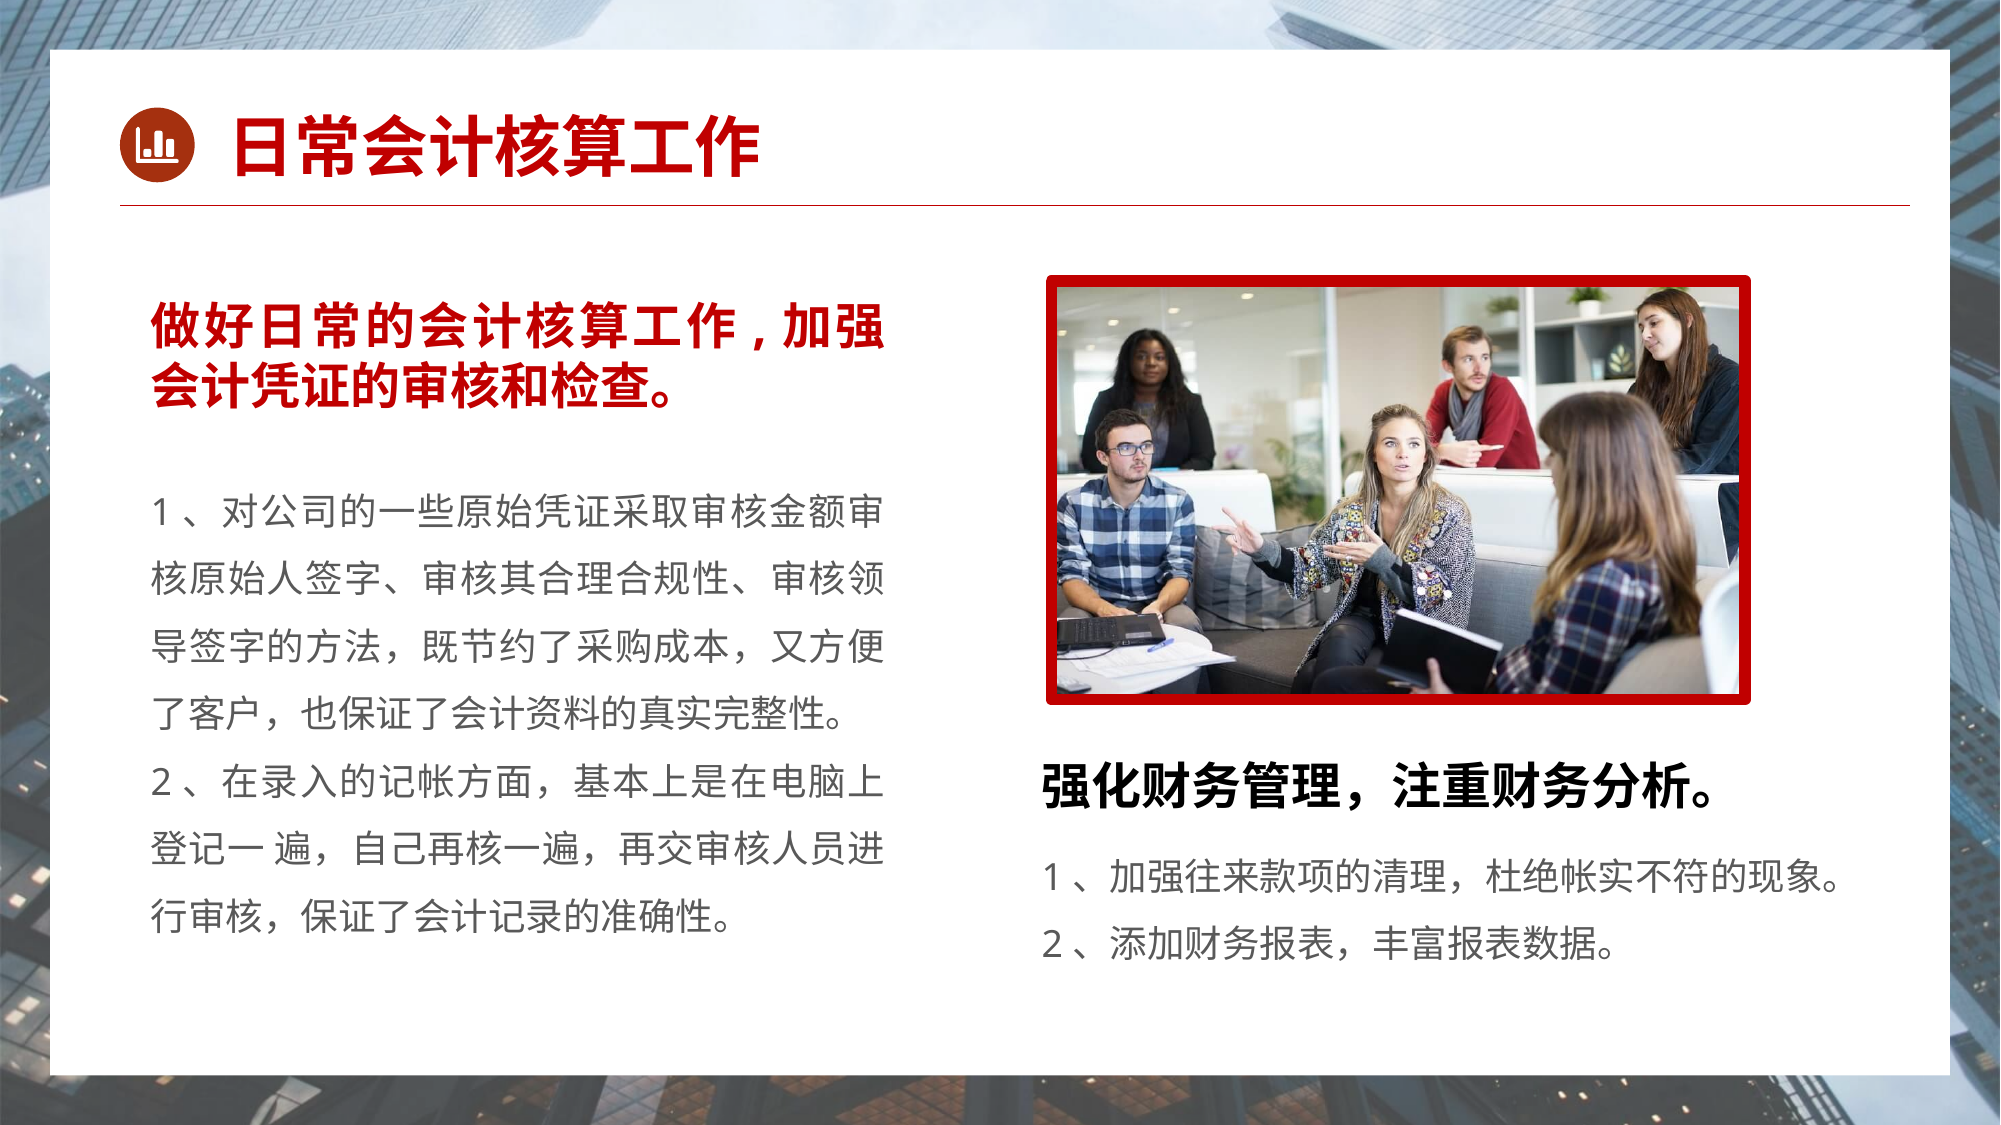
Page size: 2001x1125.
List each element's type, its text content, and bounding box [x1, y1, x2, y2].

text_box 例如：报销会议费未附会议通知，培训旅费不附培训文件；专家评审费不在会议费中列支，未附发放表，也无专家领取签字；发放实物福利费无发放明细表。 [0, 0, 2000, 1125]
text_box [119, 107, 195, 183]
text_box 1、加强往来款项的清理，杜绝帐实不符的现象。 2、添加财务报表，丰富报表数据。 [1026, 822, 1838, 1041]
text_box 1、对公司的一些原始凭证采取审核金额审核原始人签字、审核其合理合规性、审核领导签字的方法，既节约了采购成本，又方便了客户，也保证了会计资料的真实完整性。 2、在录入的记帐方面，基本上是在电脑上登记一 遍，自己再核一遍，再交审核人员进行审核，保证了会计记录的准确性。 [135, 457, 901, 1013]
text_box 做好日常的会计核算工作,加强会计凭证的审核和检查。 [135, 286, 901, 422]
text_box 日常会计核算工作 [213, 96, 777, 192]
picture [1056, 286, 1740, 694]
text_box 强化财务管理，注重财务分析。 [1026, 747, 1838, 822]
